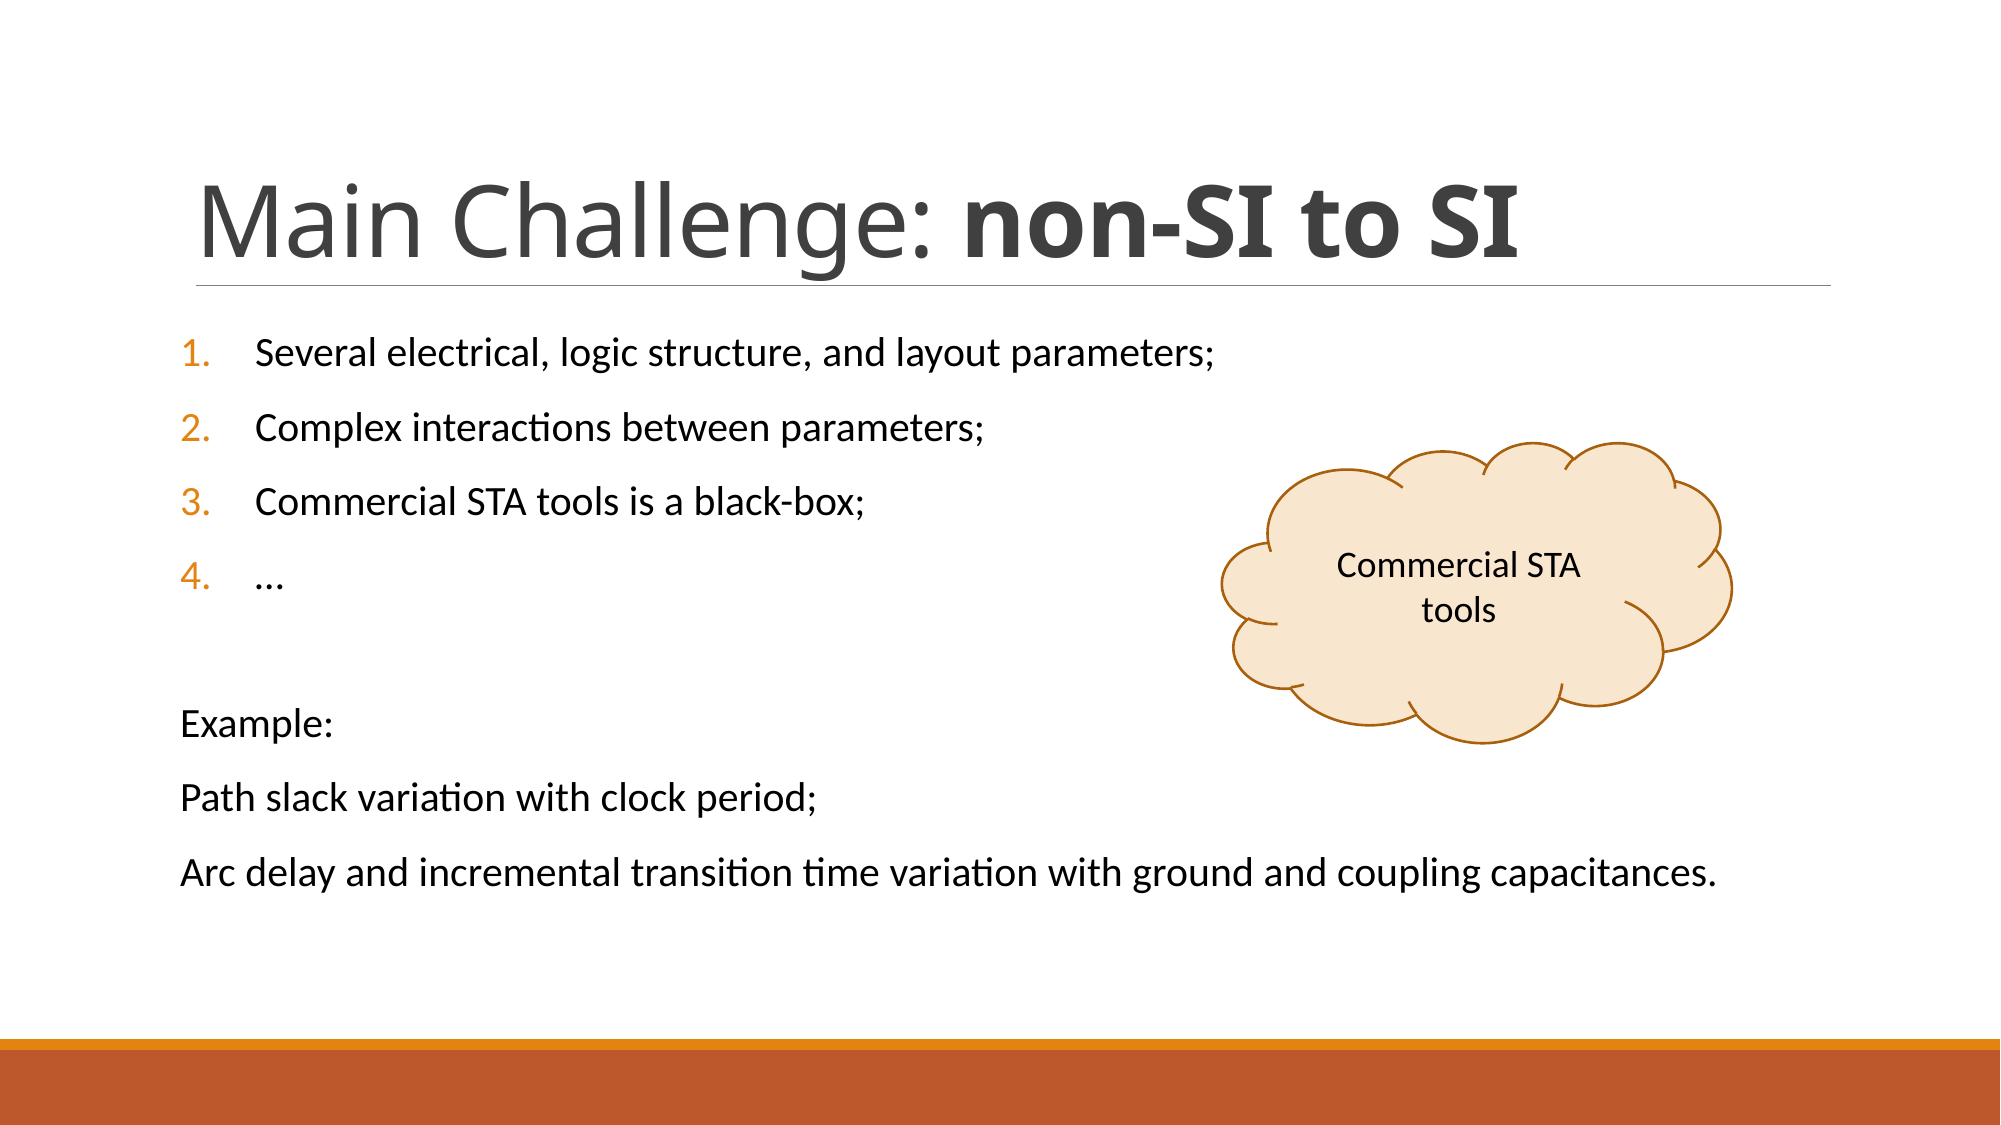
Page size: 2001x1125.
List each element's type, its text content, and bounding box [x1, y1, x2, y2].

list Several electrical, logic structure, and layout parameters; Complex interactions between parameters; Commercial STA tools is a black-box; … Example: Path slack variation with clock period; Arc delay and incremental transition time variation with ground and coupling capacitances. [180, 323, 1830, 984]
text_box Commercial STA tools [1220, 441, 1734, 745]
title Main Challenge: non-SI to SI [180, 47, 1830, 285]
